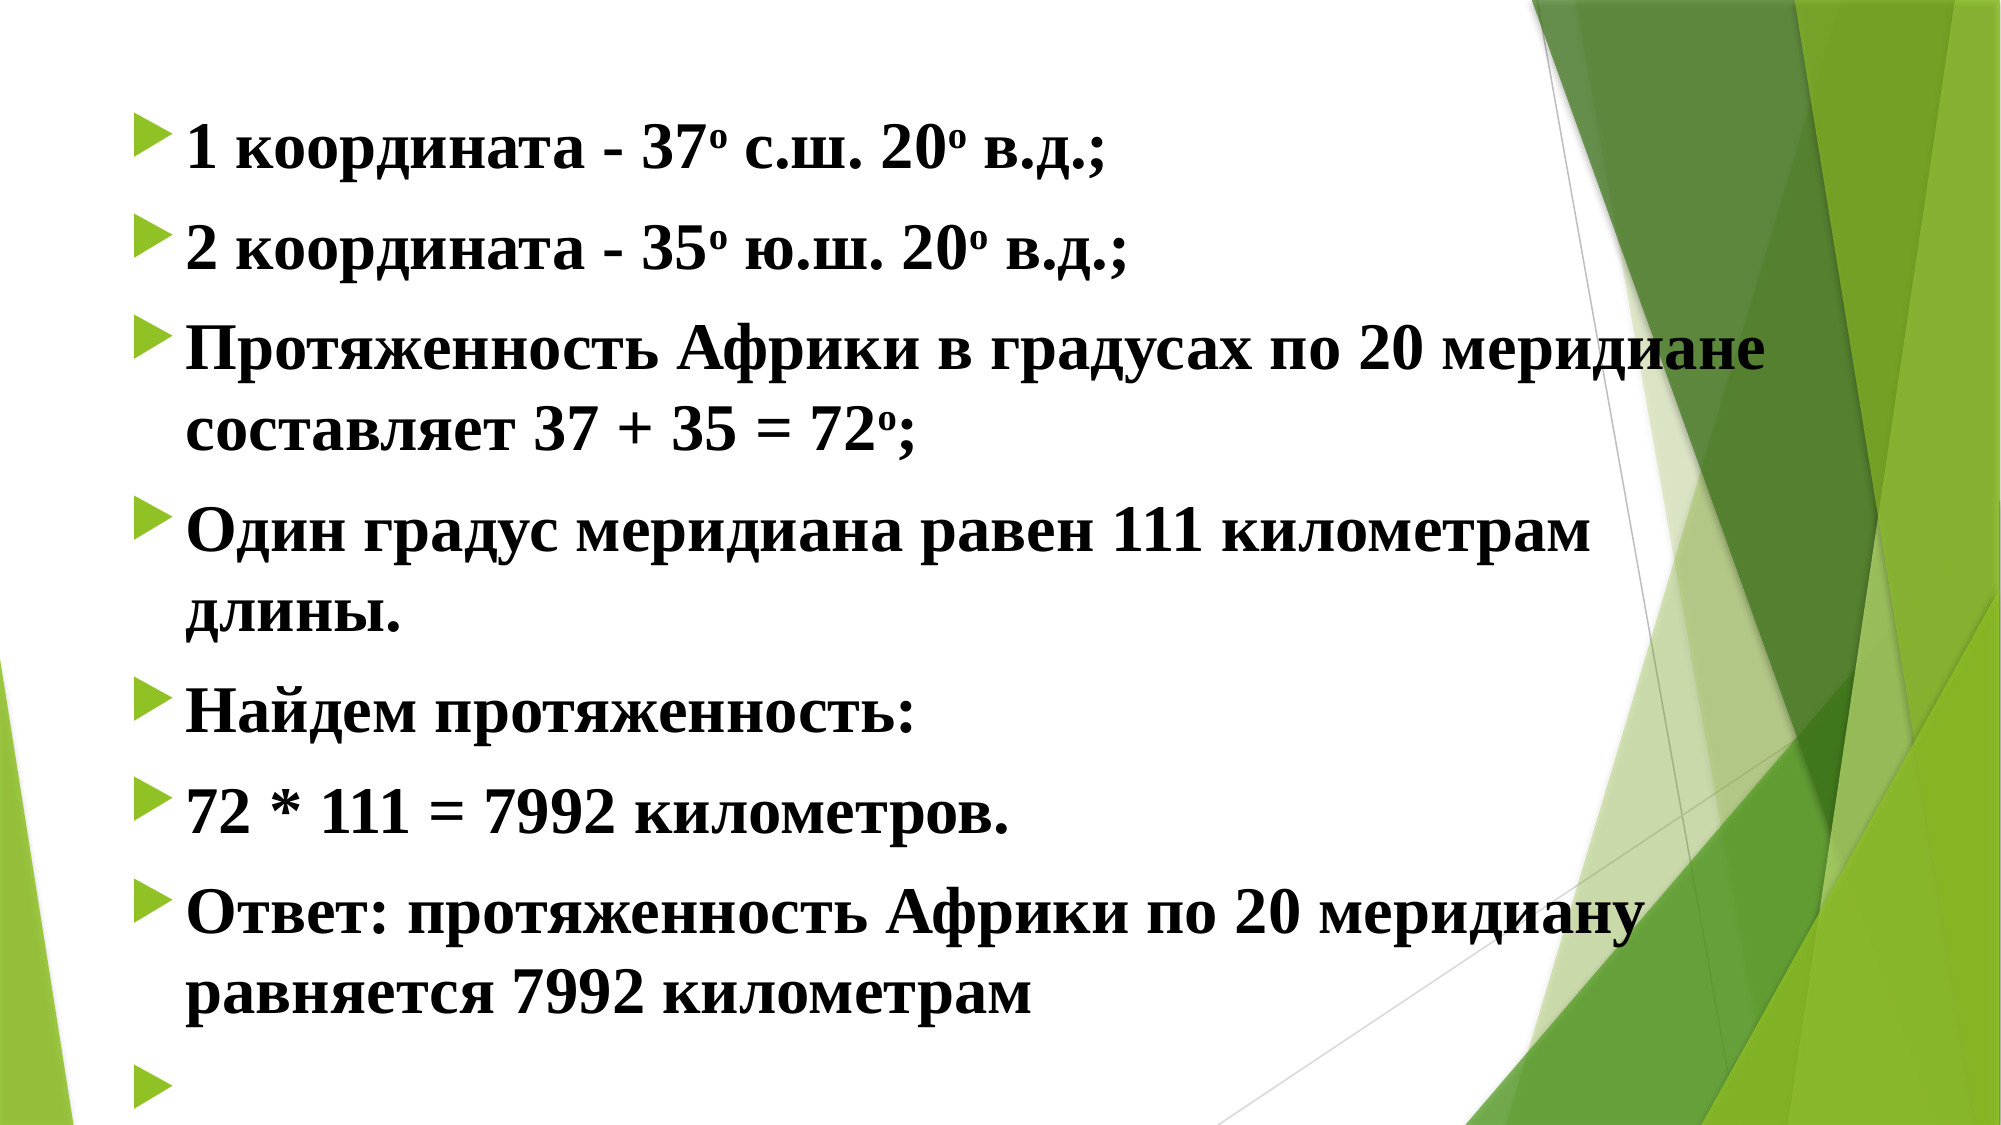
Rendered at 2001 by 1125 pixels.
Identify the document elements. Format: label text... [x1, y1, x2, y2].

list 1 координата - 37о с.ш. 20о в.д.; 2 координата - 35о ю.ш. 20о в.д.; Протяженность Африки в градусах по 20 меридиане составляет 37 + 35 = 72о; Один градус меридиана равен 111 километрам длины. Найдем протяженность: 72 * 111 = 7992 километров. Ответ: протяженность Африки по 20 меридиану равняется 7992 километрам [114, 94, 1821, 1125]
